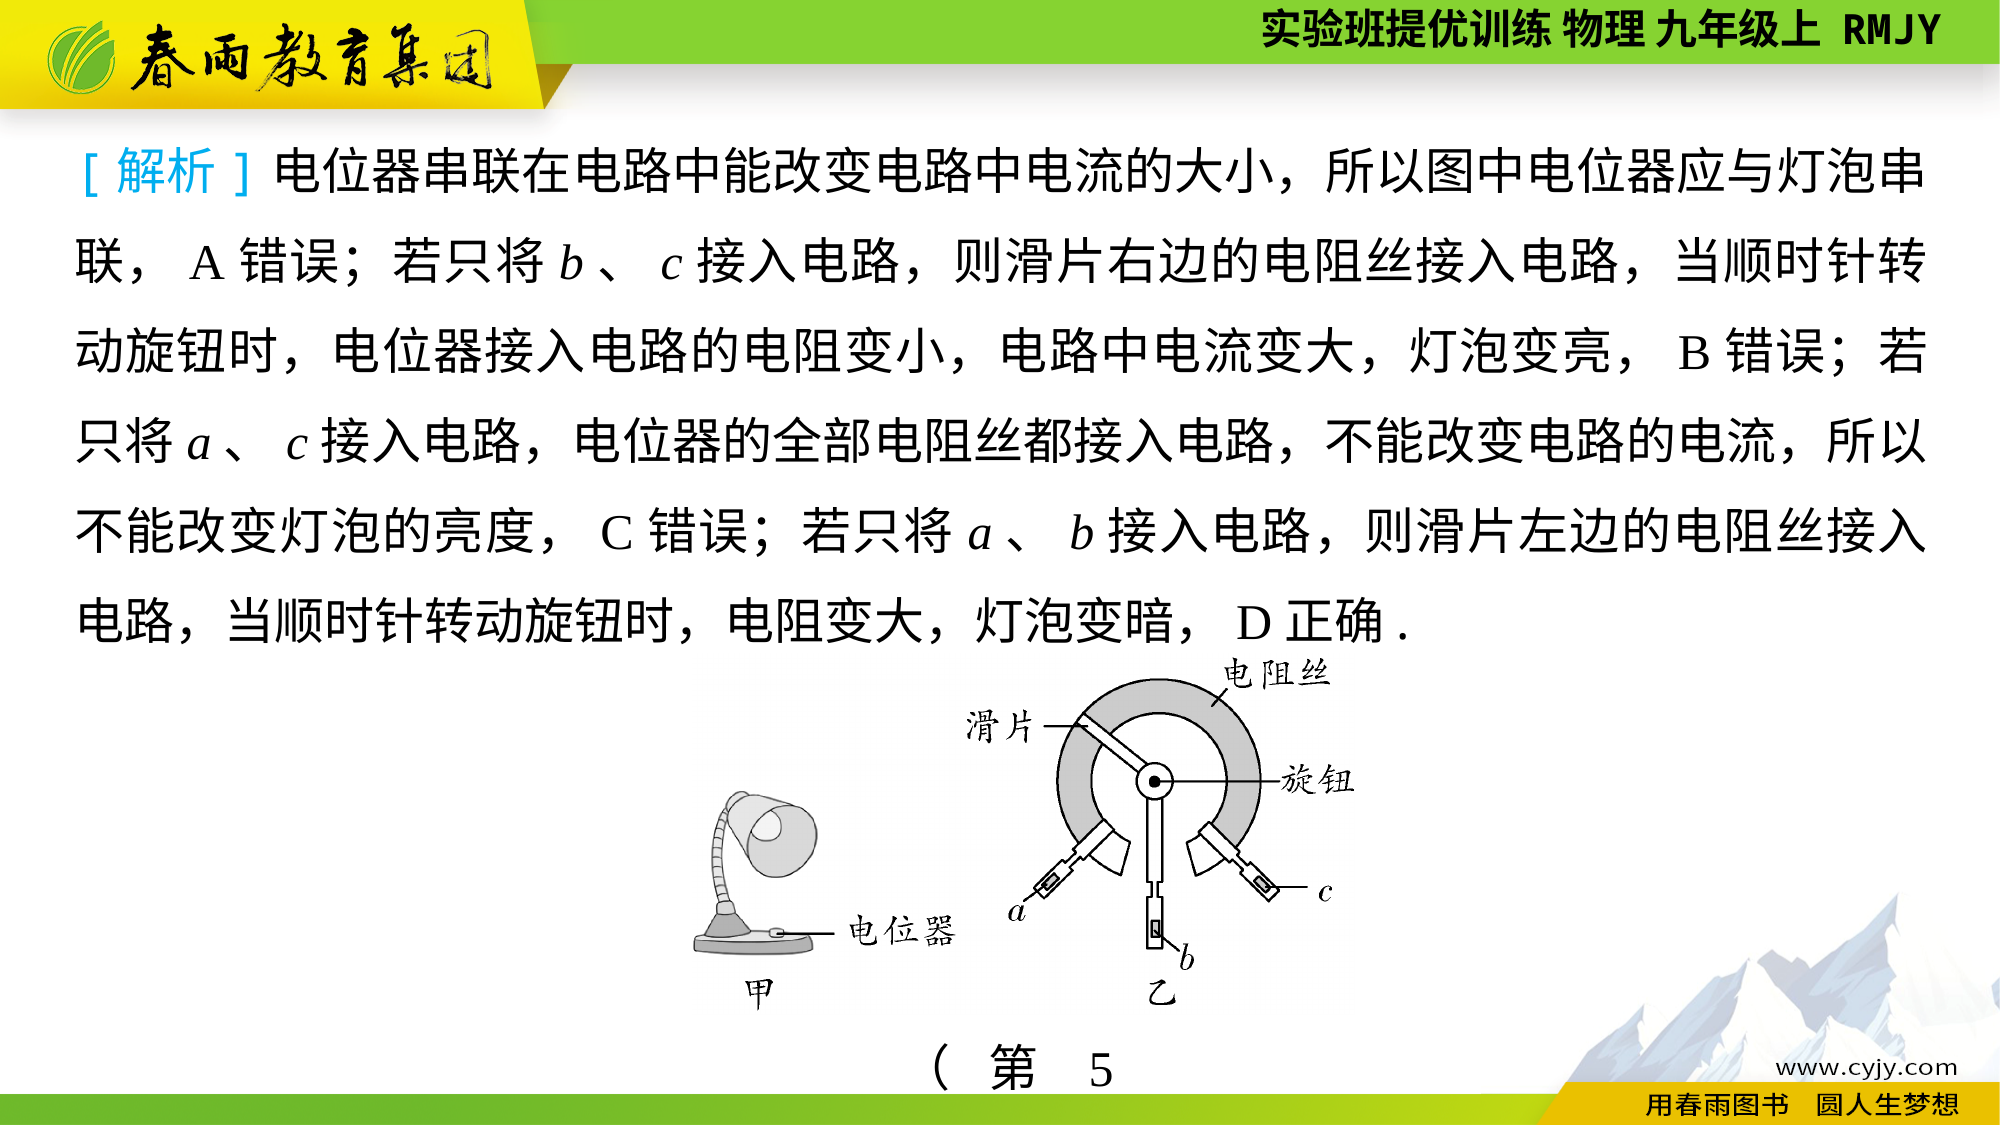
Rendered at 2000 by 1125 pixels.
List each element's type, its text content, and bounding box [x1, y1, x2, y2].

text_box （第5题） [885, 1023, 1141, 1105]
picture [0, 0, 2000, 1125]
list [解析]电位器串联在电路中能改变电路中电流的大小，所以图中电位器应与灯泡串联，A错误；若只将b、c接入电路，则滑片右边的电阻丝接入电路，当顺时针转动旋钮时，电位器接入电路的电阻变小，电路中电流变大，灯泡变亮，B错误；若只将a、c接入电路，电位器的全部电阻丝都接入电路，不能改变电路的电流，所以不能改变灯泡的亮度，C错误；若只将a、b接入电路，则滑片左边的电阻丝接入电路，当顺时针转动旋钮时，电阻变大，灯泡变暗，D正确. [59, 101, 1944, 651]
